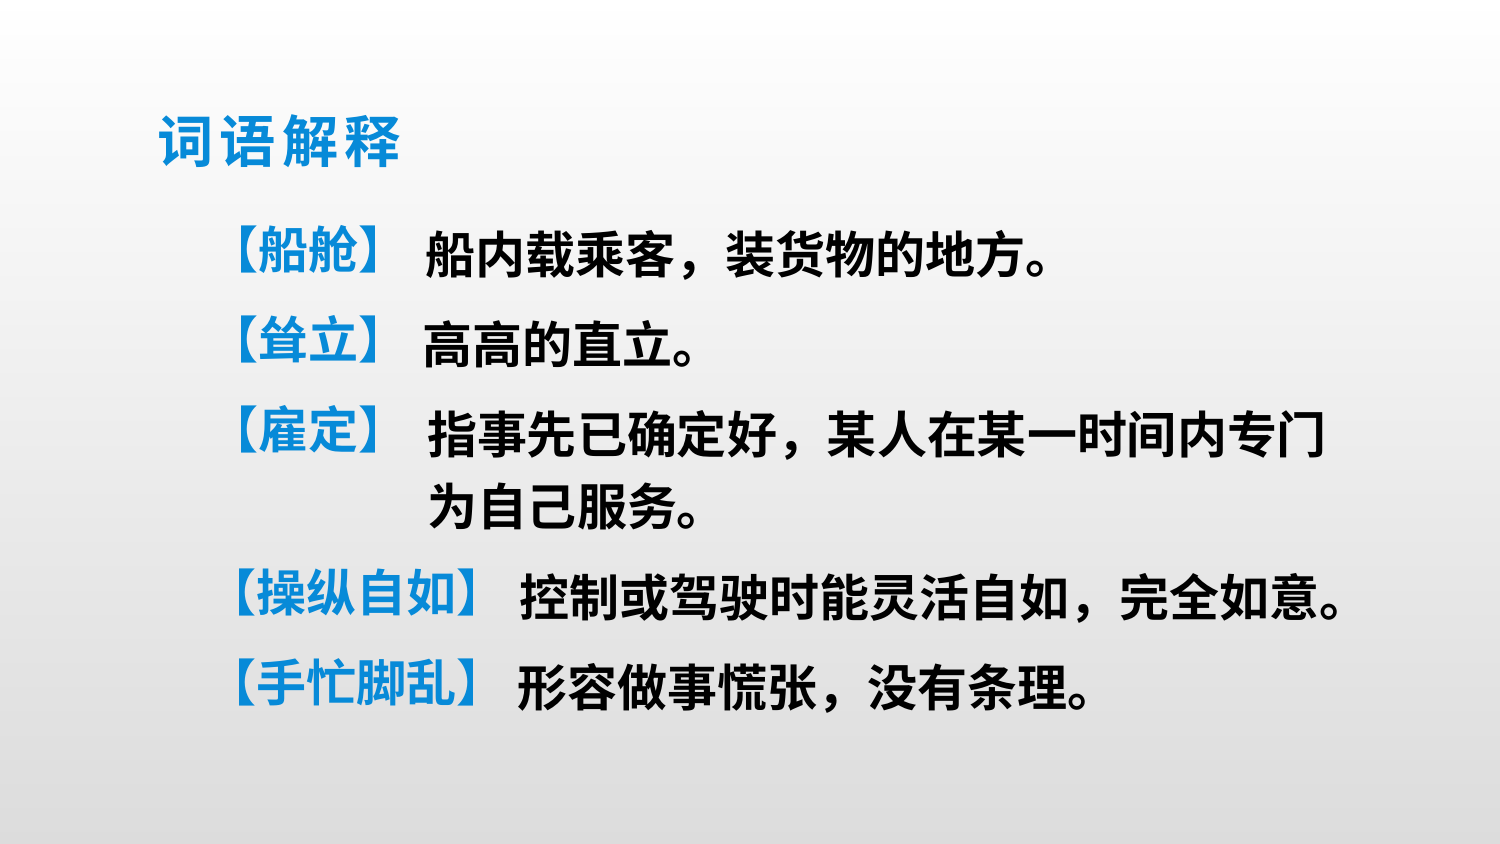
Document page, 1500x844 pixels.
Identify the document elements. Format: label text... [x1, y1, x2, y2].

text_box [193, 384, 1350, 546]
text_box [193, 294, 741, 383]
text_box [193, 204, 1096, 293]
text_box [191, 637, 1138, 726]
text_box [191, 547, 1392, 636]
text_box 词语解释 [146, 100, 426, 180]
